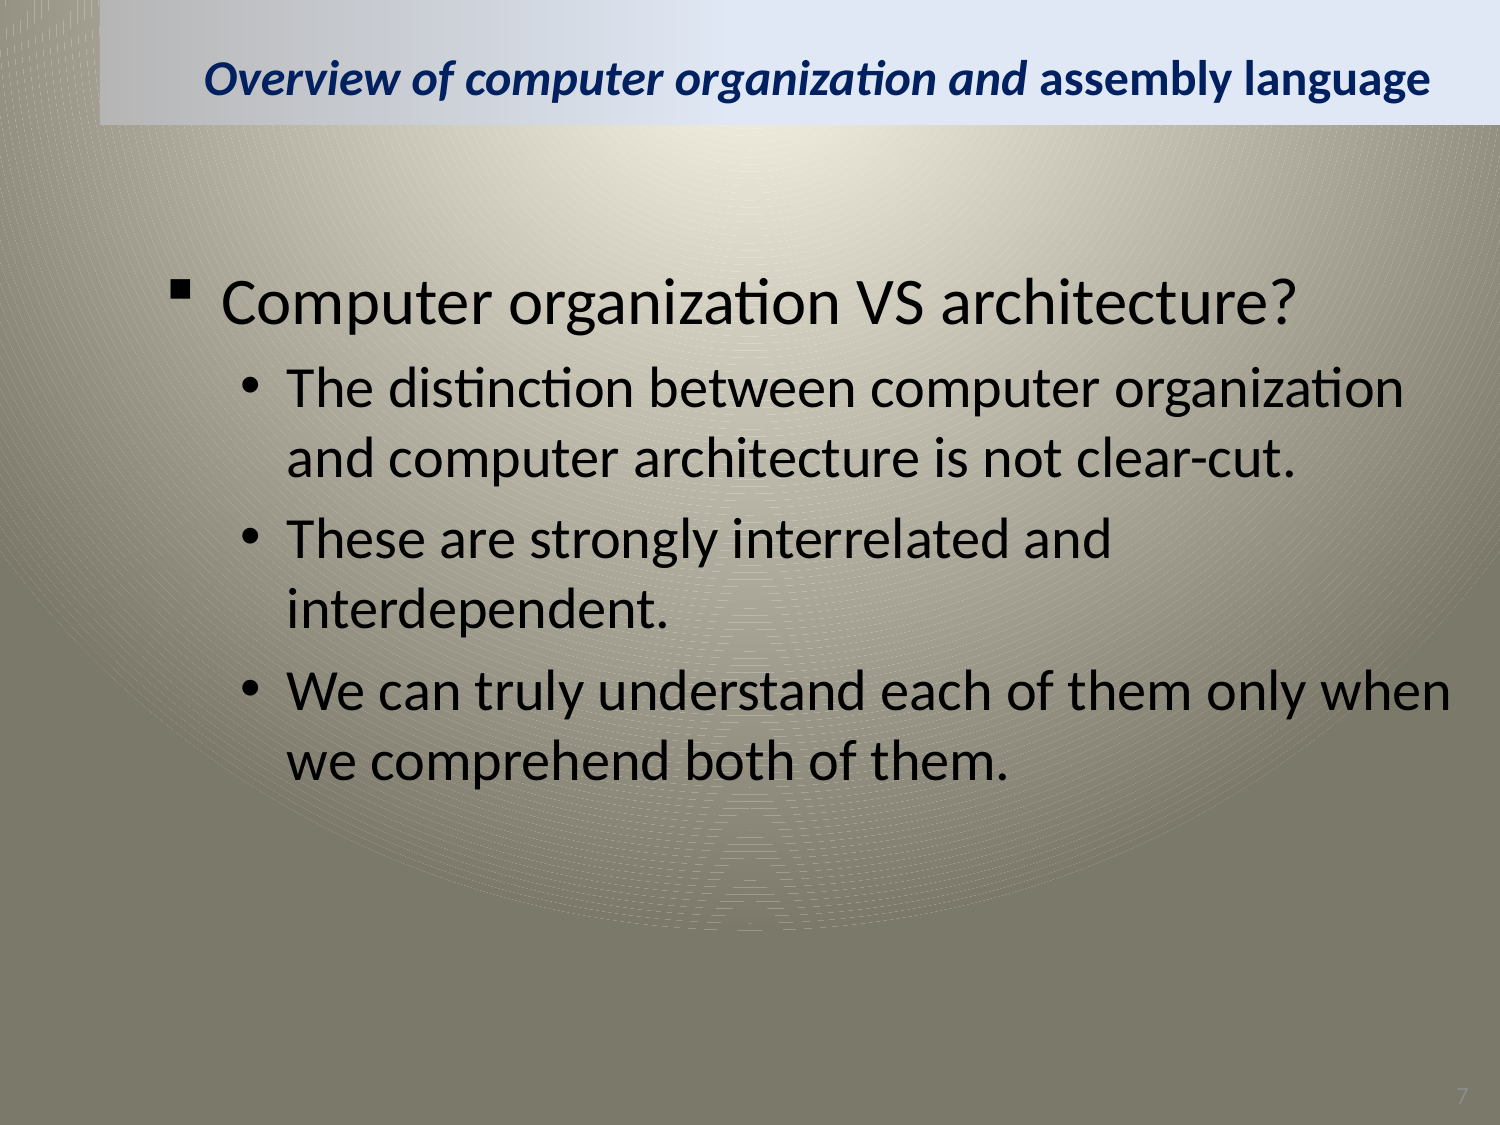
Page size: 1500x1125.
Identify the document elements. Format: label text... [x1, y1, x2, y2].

title Overview of computer organization and assembly language [135, 37, 1500, 113]
list Computer organization VS architecture? The distinction between computer organization and computer architecture is not clear-cut. These are strongly interrelated and interdependent. We can truly understand each of them only when we comprehend both of them. [150, 249, 1488, 993]
